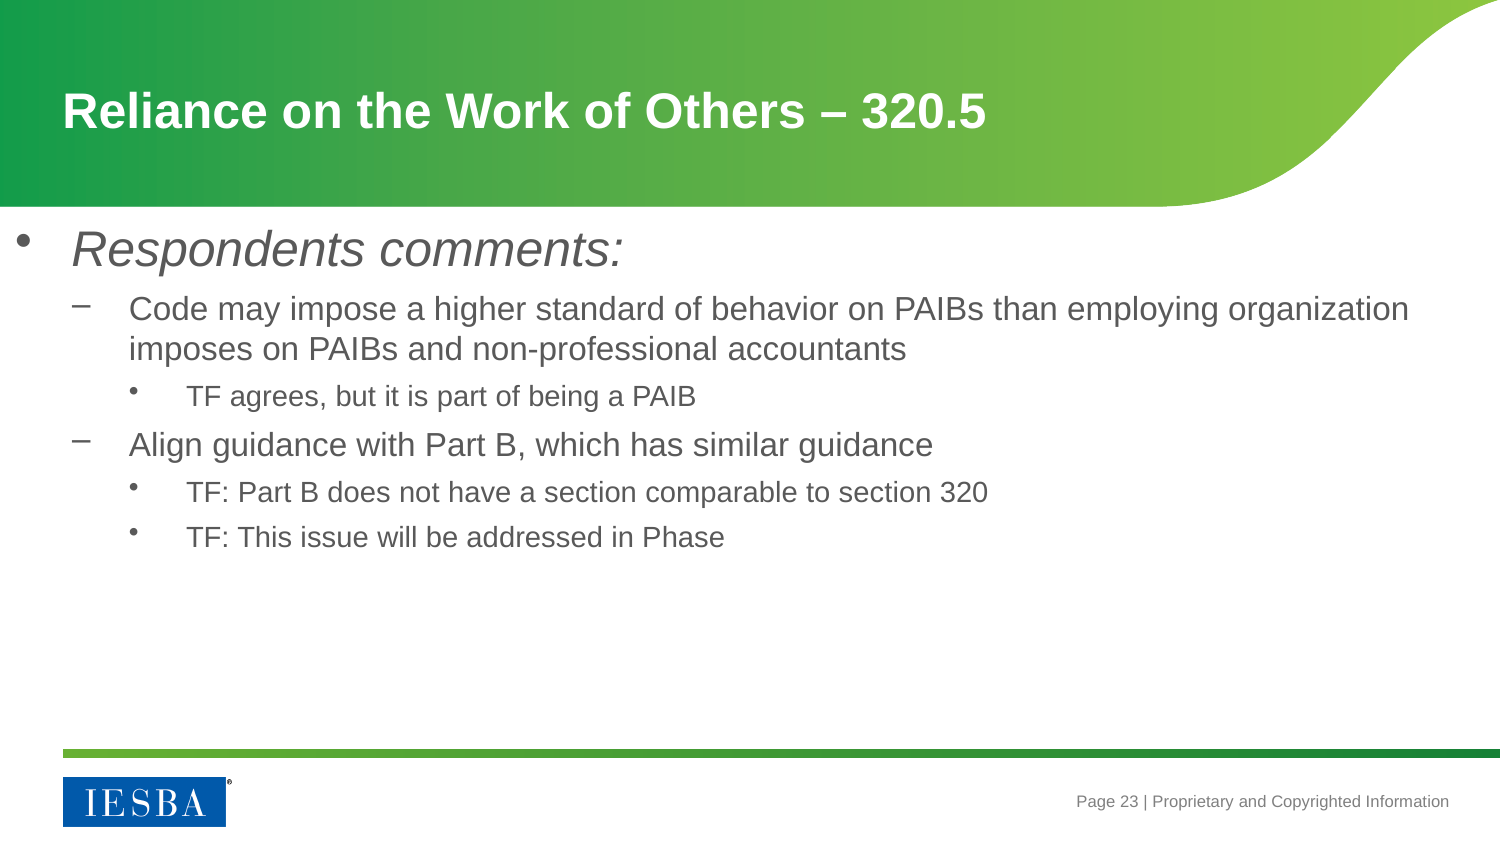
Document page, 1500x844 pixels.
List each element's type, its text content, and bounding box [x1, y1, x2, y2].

picture [63, 777, 232, 827]
picture [0, 0, 1500, 207]
list Respondents comments: Code may impose a higher standard of behavior on PAIBs than employing organization imposes on PAIBs and non-professional accountants TF agrees, but it is part of being a PAIB Align guidance with Part B, which has similar guidance TF: Part B does not have a section comparable to section 320 TF: This issue will be addressed in Phase [0, 209, 1500, 747]
title Reliance on the Work of Others – 320.5 [62, 75, 1300, 142]
